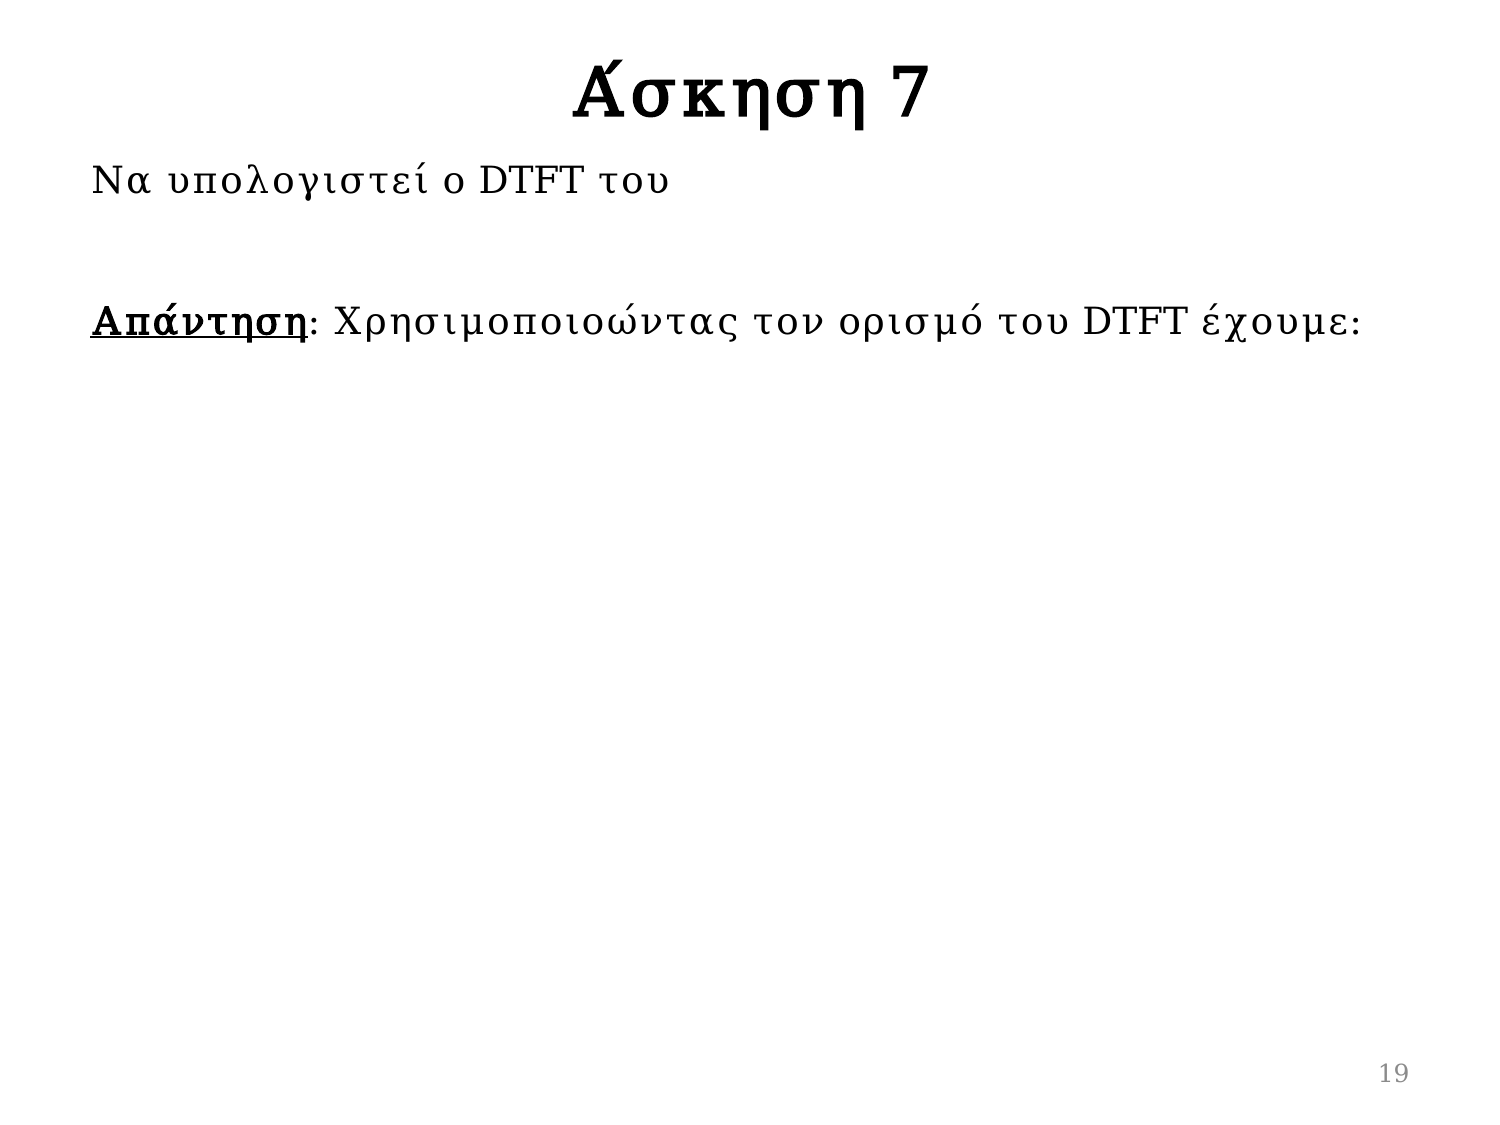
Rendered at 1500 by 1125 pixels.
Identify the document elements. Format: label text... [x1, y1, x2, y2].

slide_number 19 [1222, 1042, 1425, 1103]
title Άσκηση 7 [75, 19, 1425, 159]
